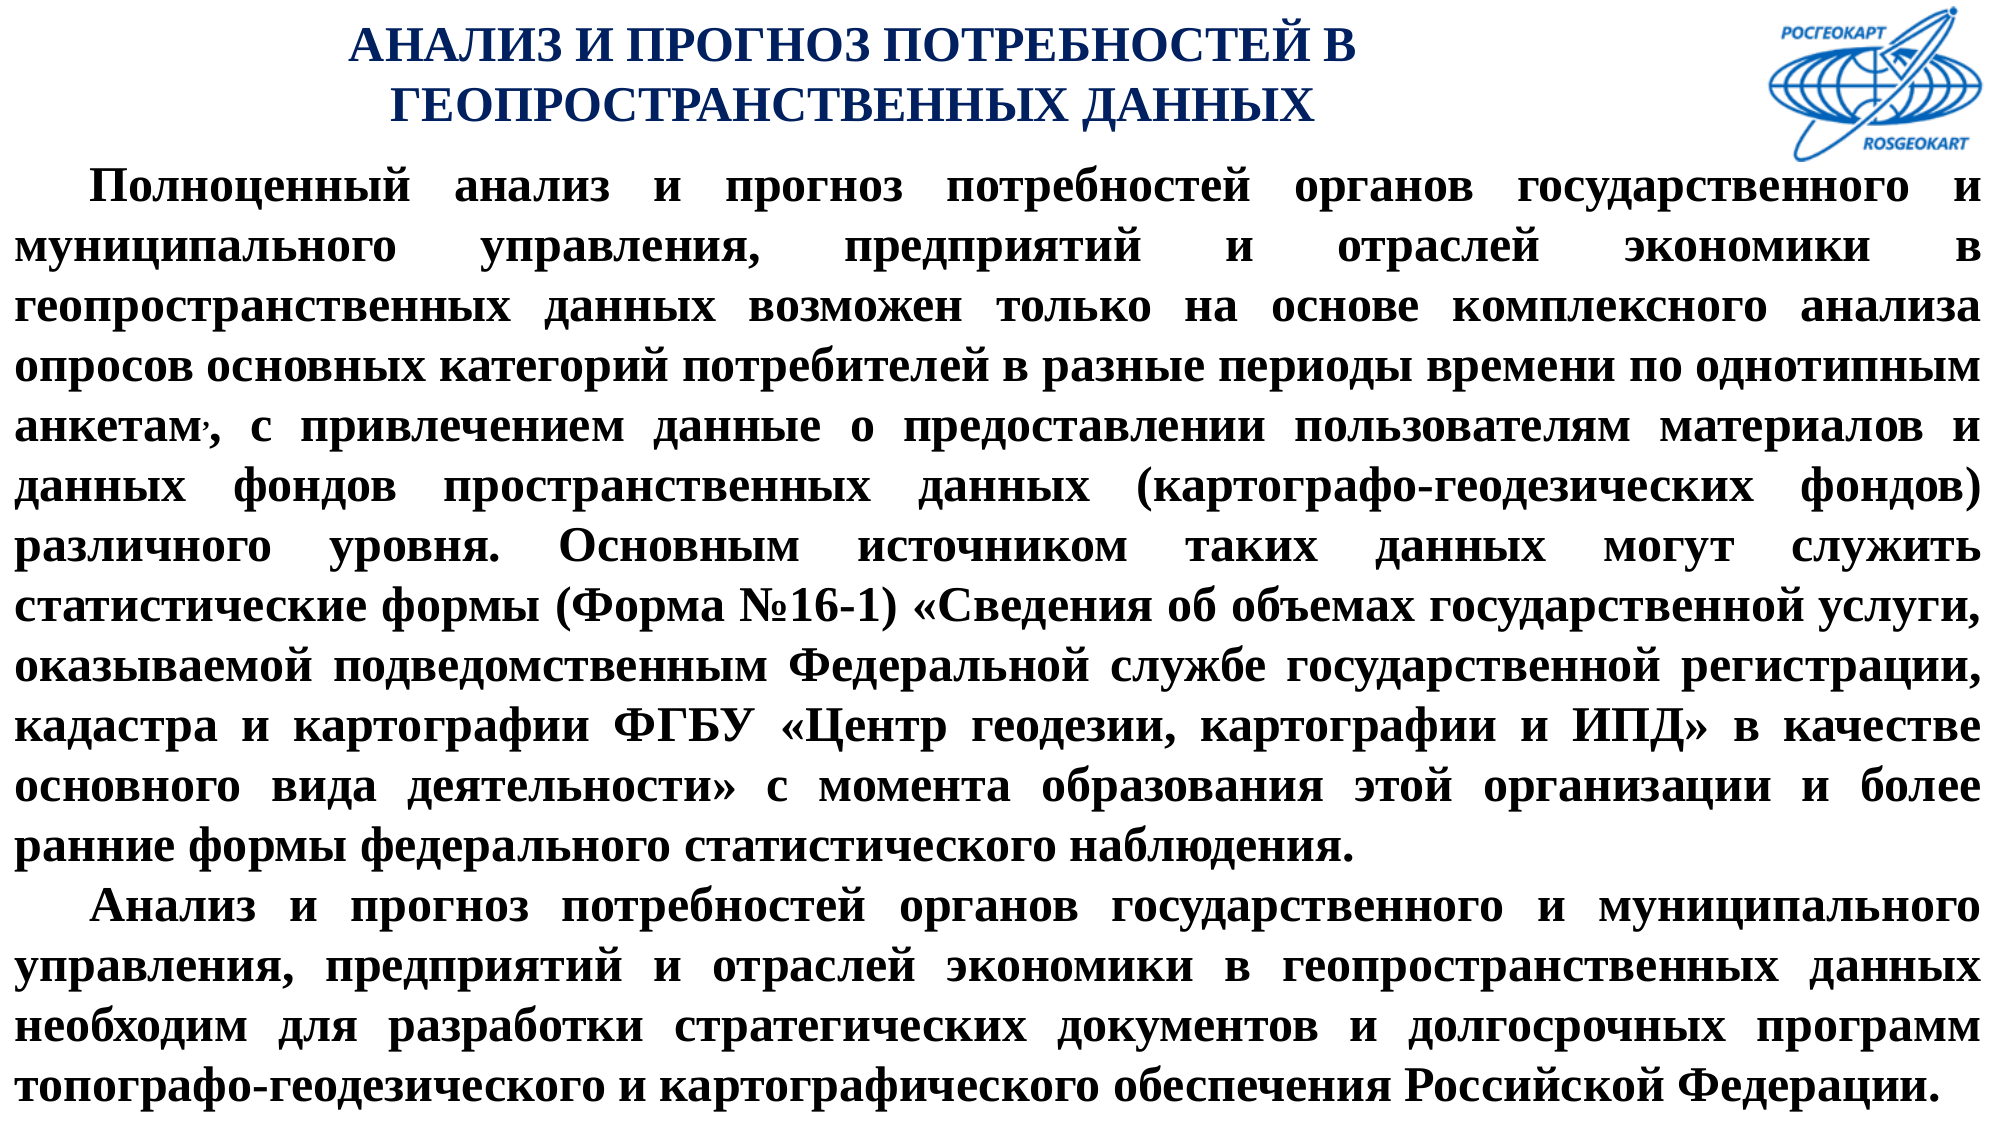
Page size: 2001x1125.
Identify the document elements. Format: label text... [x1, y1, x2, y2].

text_box Полноценный анализ и прогноз потребностей органов государственного и муниципального управления, предприятий и отраслей экономики в геопространственных данных возможен только на основе комплексного анализа опросов основных категорий потребителей в разные периоды времени по однотипным анкетам,, с привлечением данные о предоставлении пользователям материалов и данных фондов пространственных данных (картографо-геодезических фондов) различного уровня. Основным источником таких данных могут служить статистические формы (Форма №16-1) «Сведения об объемах государственной услуги, оказываемой подведомственным Федеральной службе государственной регистрации, кадастра и картографии ФГБУ «Центр геодезии, картографии и ИПД» в качестве основного вида деятельности» с момента образования этой организации и более ранние формы федерального статистического наблюдения. Анализ и прогноз потребностей органов государственного и муниципального управления, предприятий и отраслей экономики в геопространственных данных необходим для разработки стратегических документов и долгосрочных программ топографо-геодезического и картографического обеспечения Российской Федерации. [0, 143, 1997, 1119]
picture [1757, 6, 1994, 162]
text_box АНАЛИЗ И ПРОГНОЗ ПОТРЕБНОСТЕЙ В ГЕОПРОСТРАНСТВЕННЫХ ДАННЫХ [0, 3, 1707, 139]
